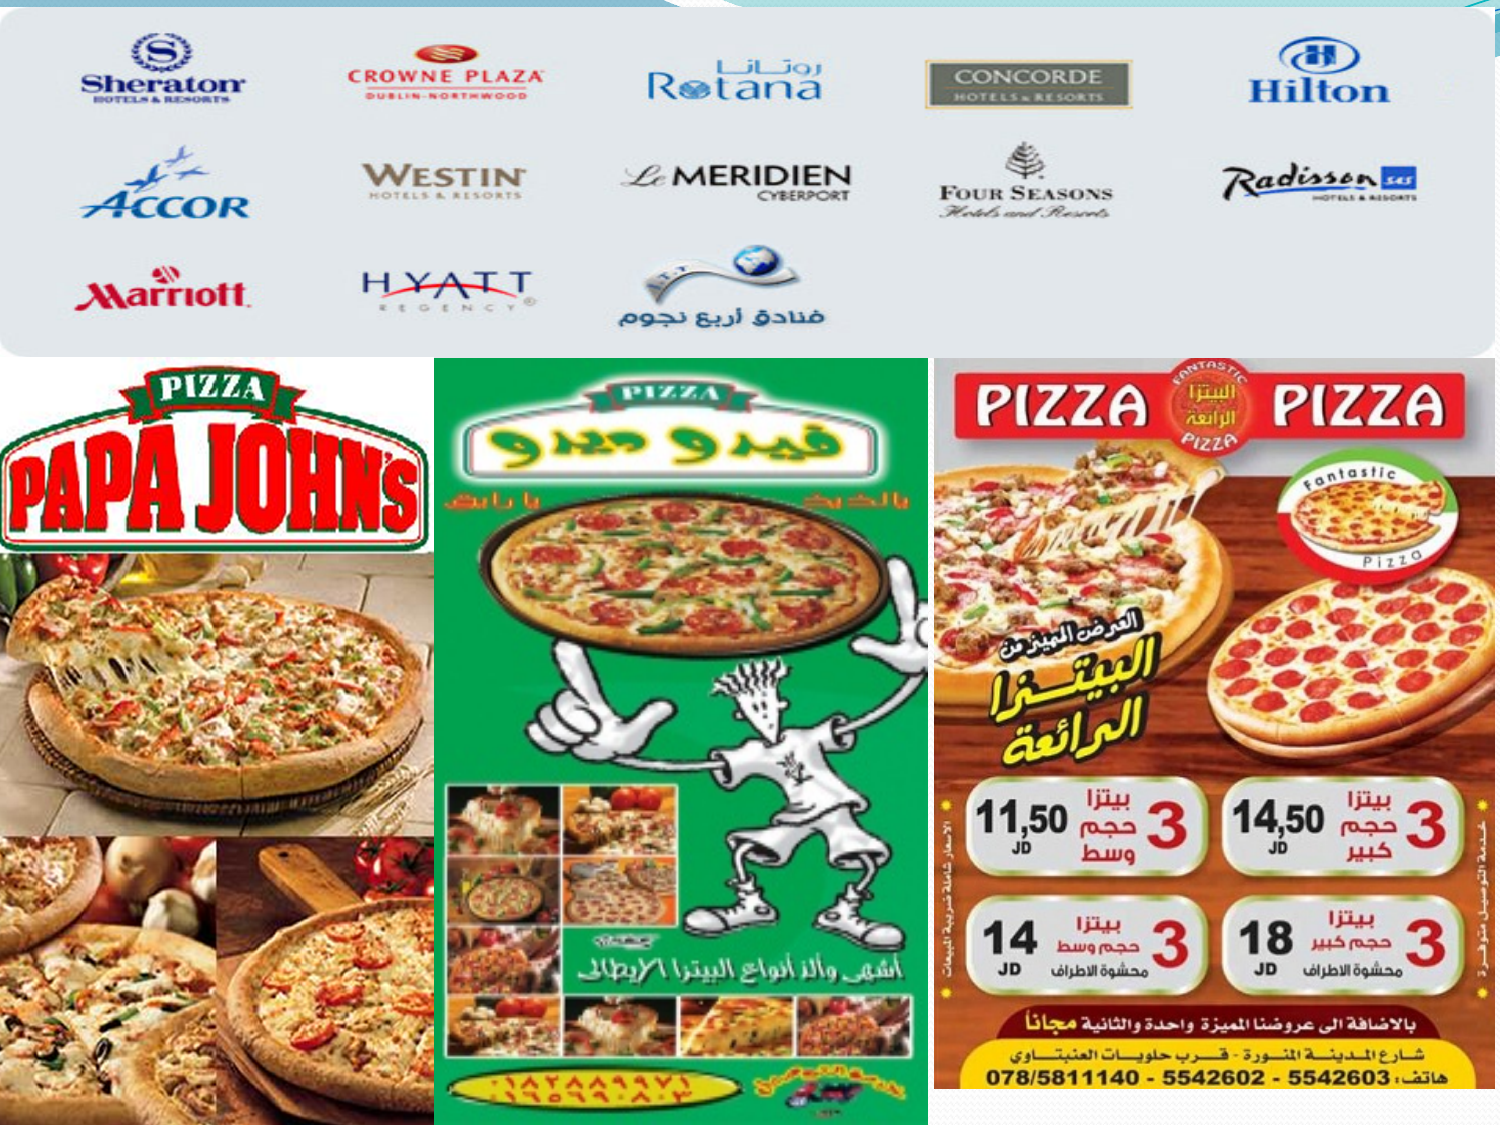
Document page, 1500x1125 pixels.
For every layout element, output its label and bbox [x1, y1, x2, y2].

list [0, 357, 435, 1125]
picture [934, 364, 1495, 1090]
picture [440, 368, 928, 1125]
picture [0, 7, 1495, 358]
